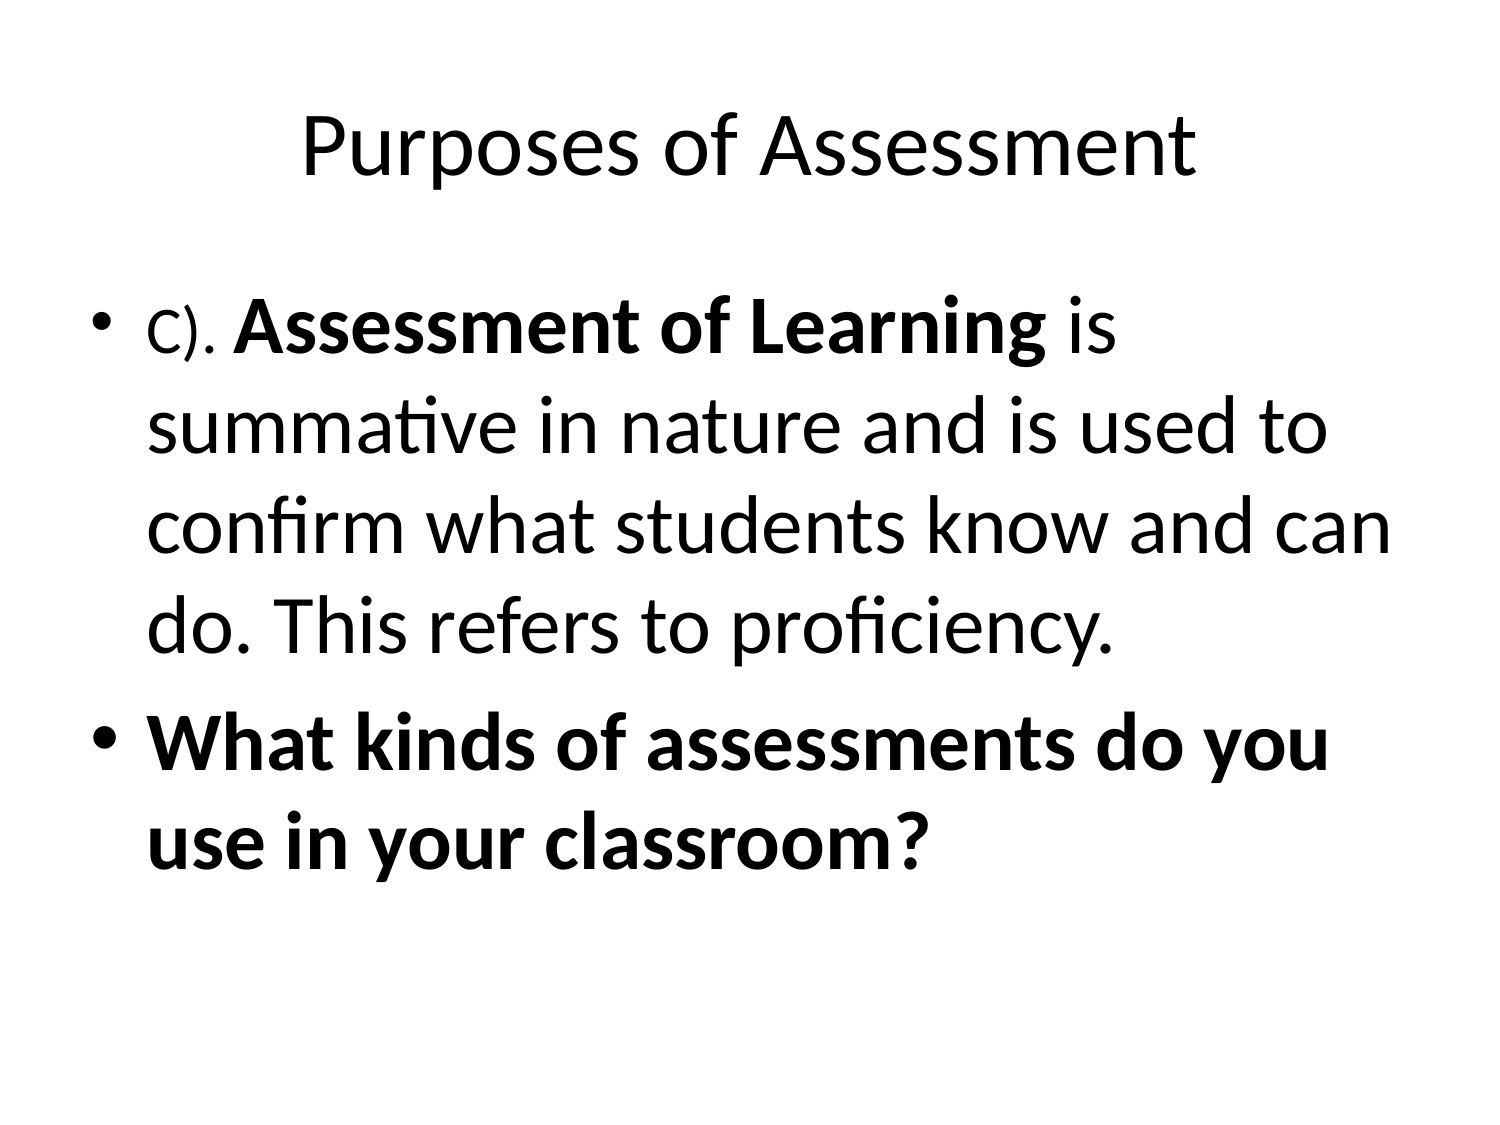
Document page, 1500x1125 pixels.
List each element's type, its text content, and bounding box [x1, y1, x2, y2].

list C). Assessment of Learning is summative in nature and is used to confirm what students know and can do. This refers to proficiency. What kinds of assessments do you use in your classroom? [75, 262, 1425, 1005]
title Purposes of Assessment [75, 45, 1425, 233]
